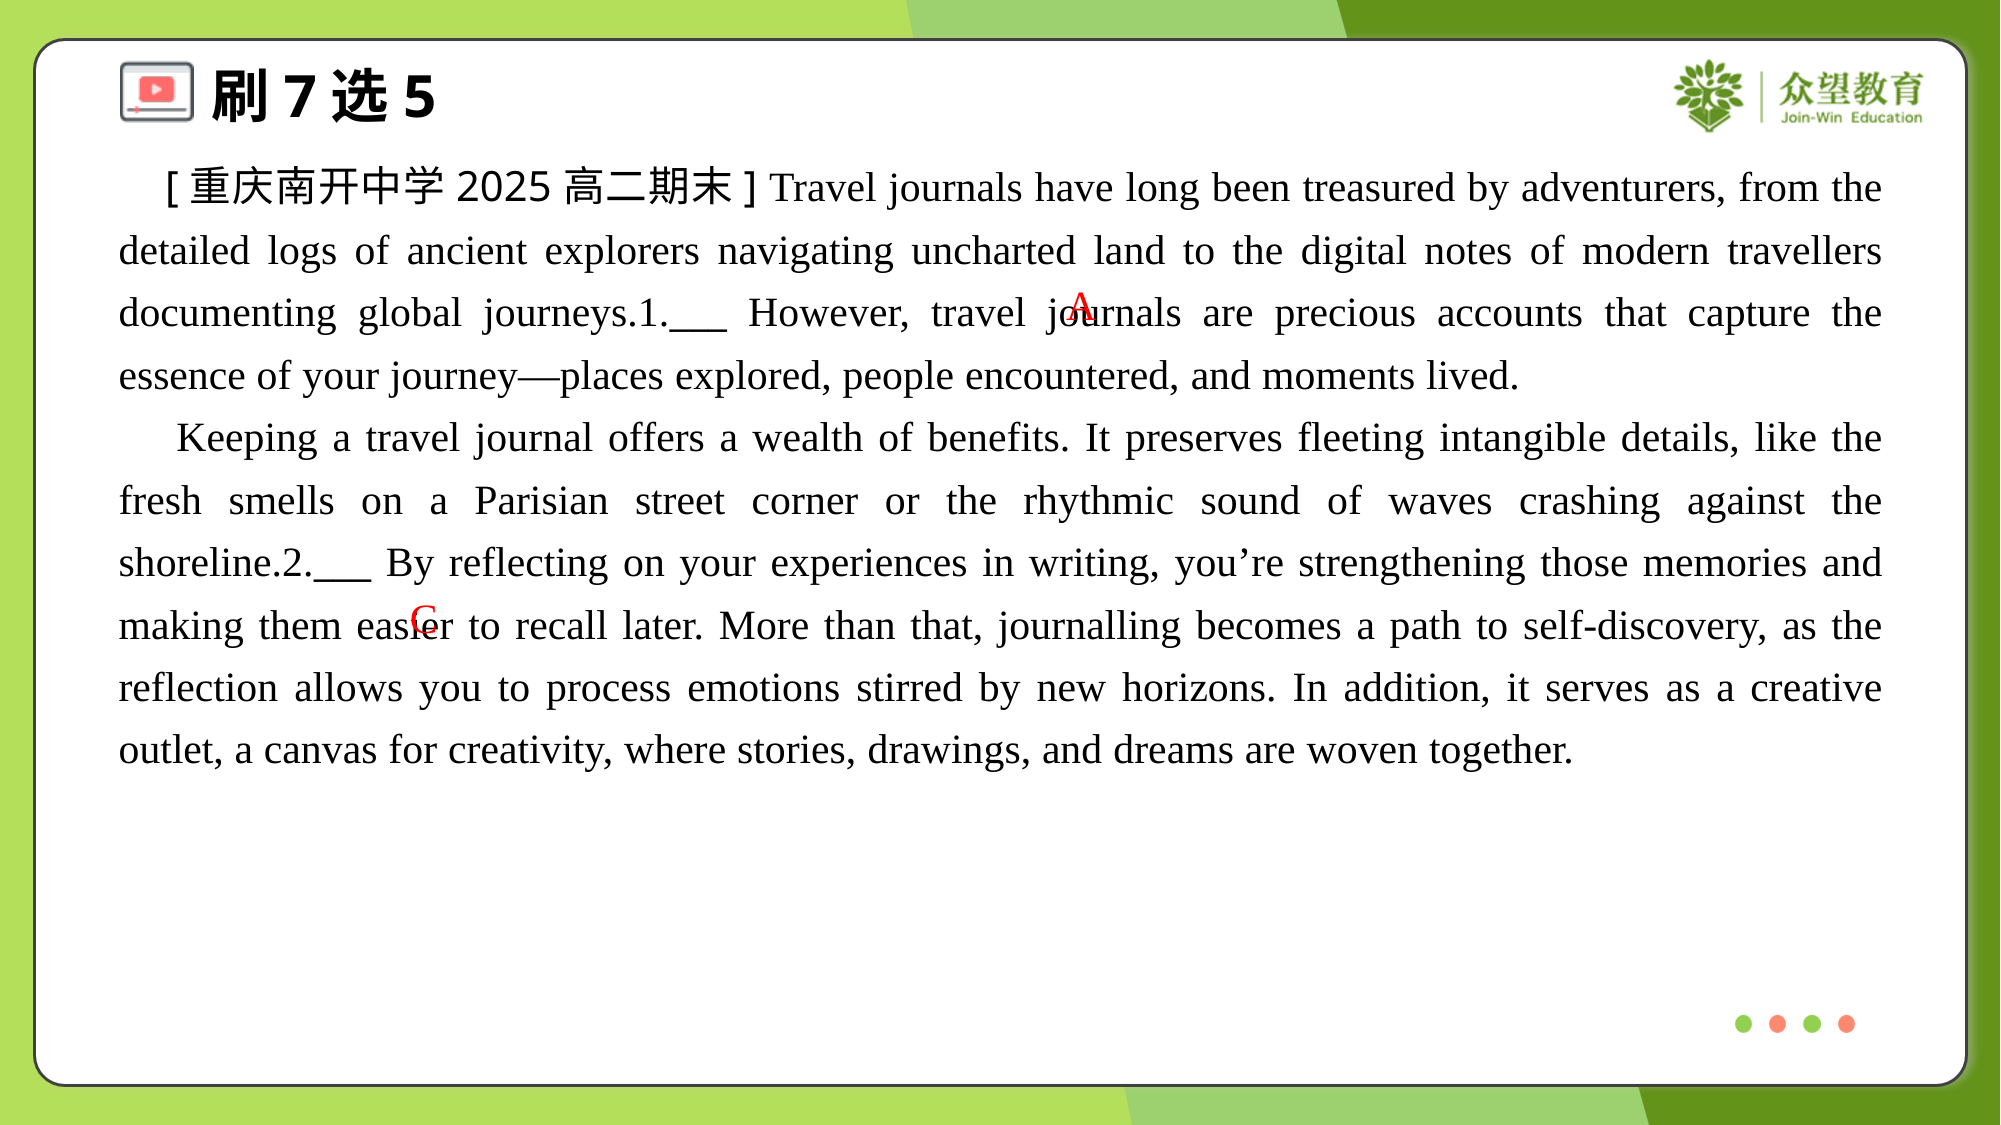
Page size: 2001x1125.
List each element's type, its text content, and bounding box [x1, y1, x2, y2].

text_box A [1061, 266, 1101, 324]
picture [0, 0, 2000, 1125]
text_box [重庆南开中学2025高二期末] Travel journals have long been treasured by adventurers, from the detailed logs of ancient explorers navigating uncharted land to the digital notes of modern travellers documenting global journeys.1.___ However, travel journals are precious accounts that capture the essence of your journey—places explored, people encountered, and moments lived. Keeping a travel journal offers a wealth of benefits. It preserves fleeting intangible details, like the fresh smells on a Parisian street corner or the rhythmic sound of waves crashing against the shoreline.2.___ By reflecting on your experiences in writing, you’re strengthening those memories and making them easier to recall later. More than that, journalling becomes a path to self-discovery, as the reflection allows you to process emotions stirred by new horizons. In addition, it serves as a creative outlet, a canvas for creativity, where stories, drawings, and dreams are woven together. [118, 147, 1883, 898]
text_box C [404, 578, 443, 637]
